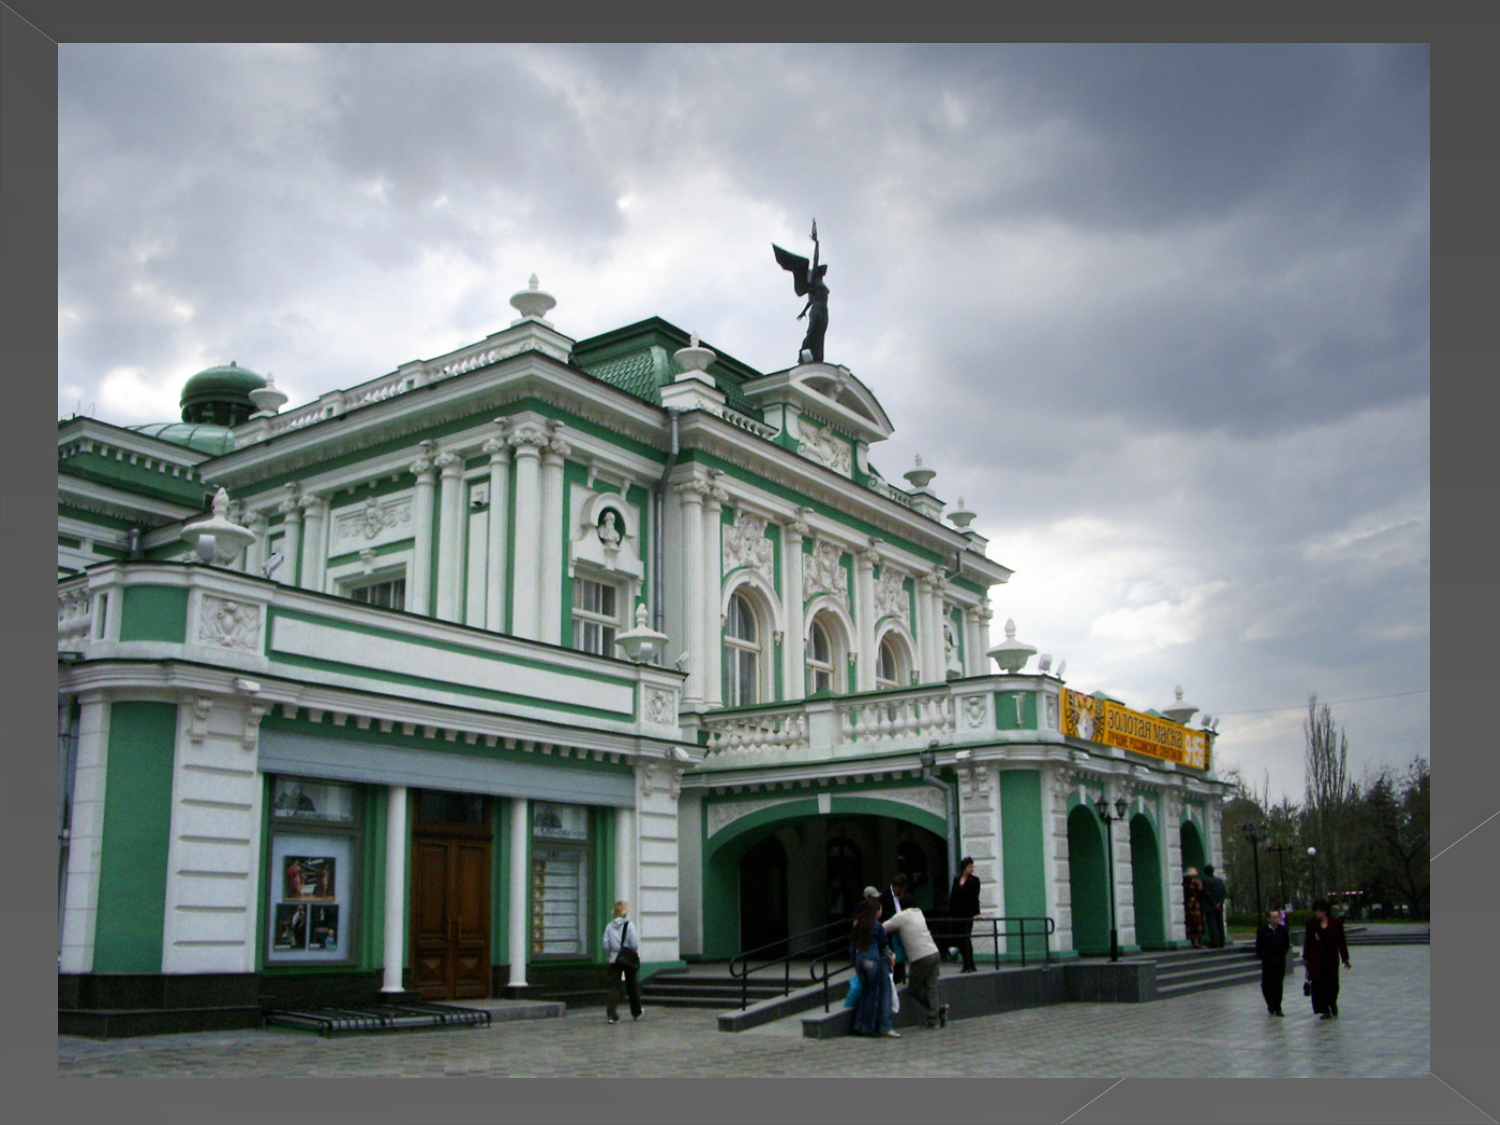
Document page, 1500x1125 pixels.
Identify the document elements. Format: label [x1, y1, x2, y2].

list [58, 43, 1430, 1079]
